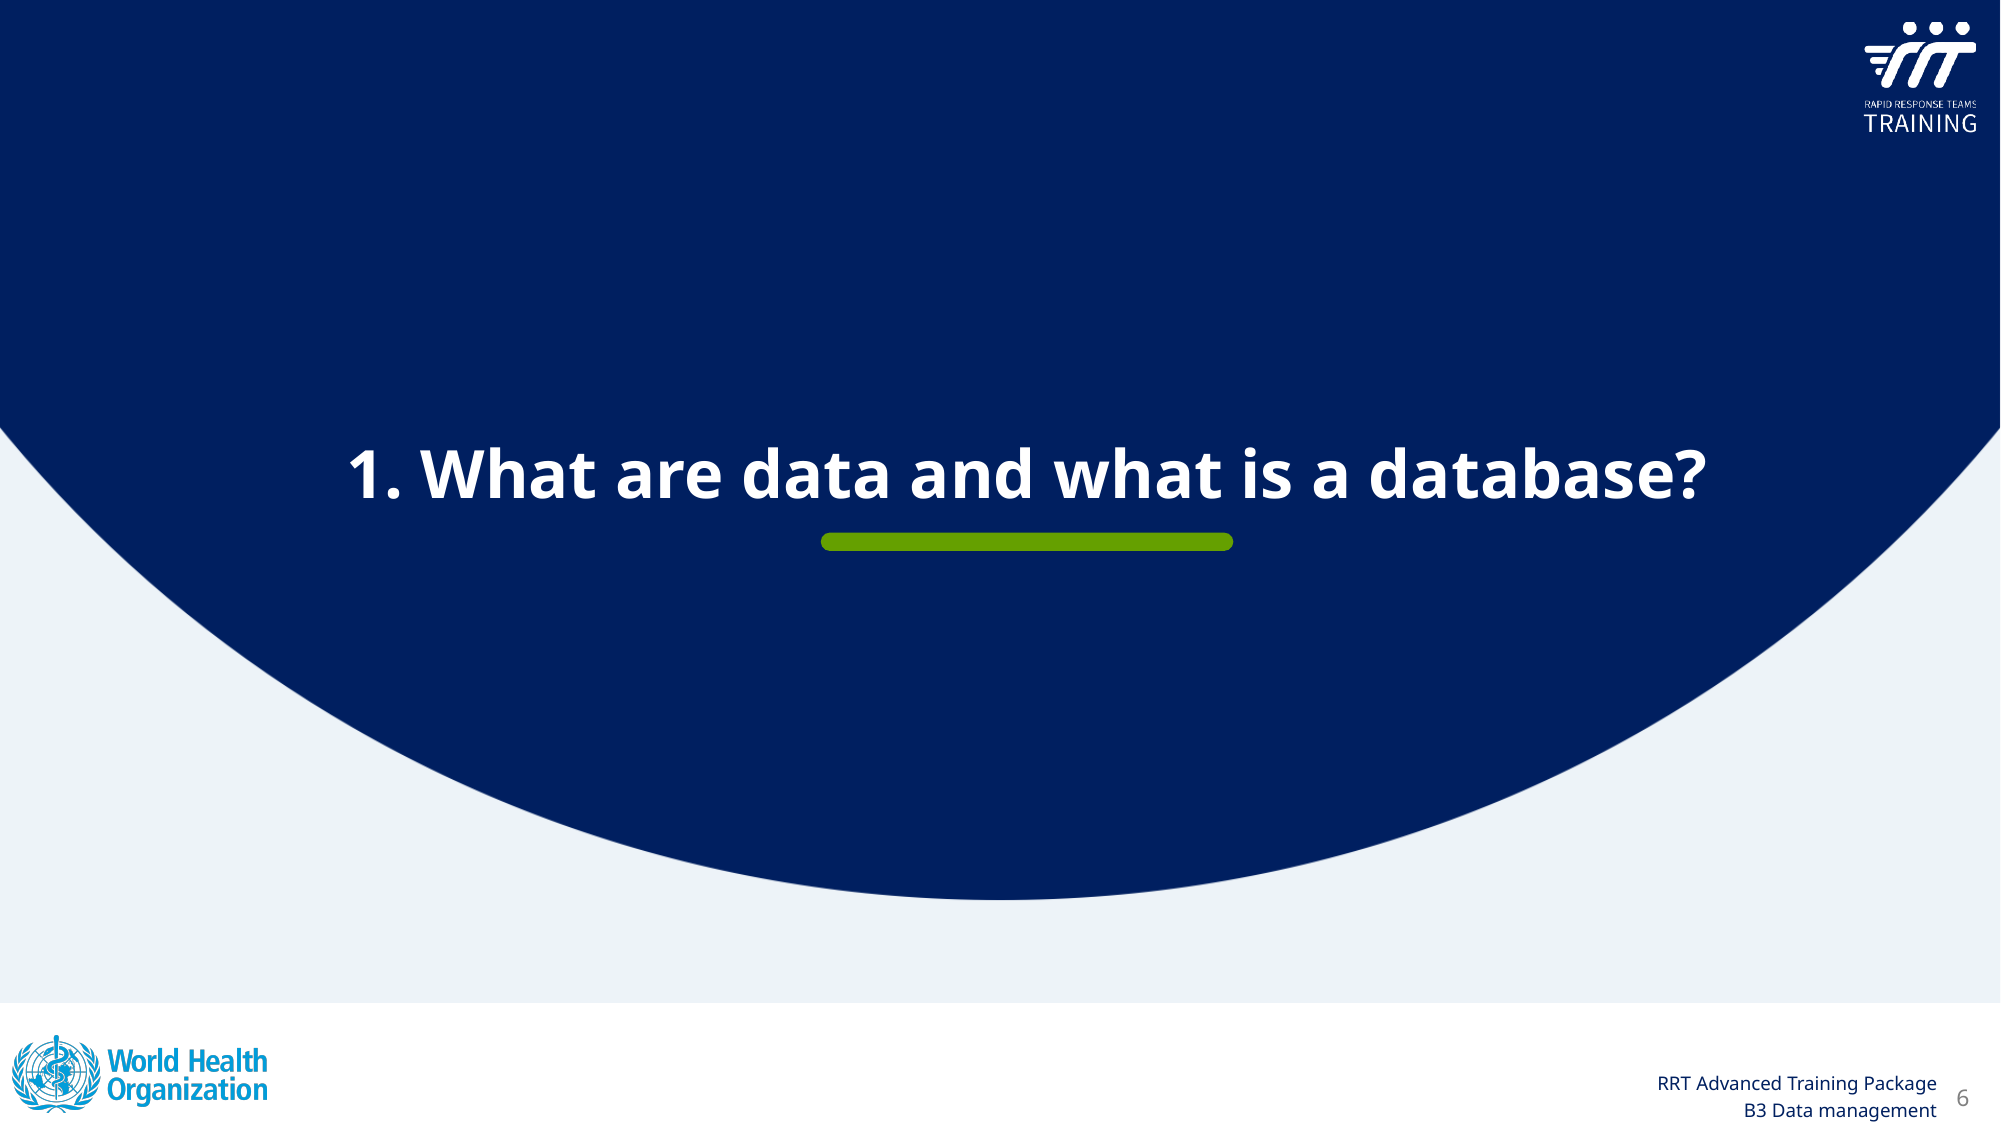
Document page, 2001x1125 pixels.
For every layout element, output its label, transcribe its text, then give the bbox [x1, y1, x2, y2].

picture [0, 0, 2001, 1003]
list 1. What are data and what is a database? [95, 322, 1959, 631]
picture [58, 1050, 64, 1058]
picture [12, 1083, 48, 1113]
picture [12, 1035, 267, 1113]
